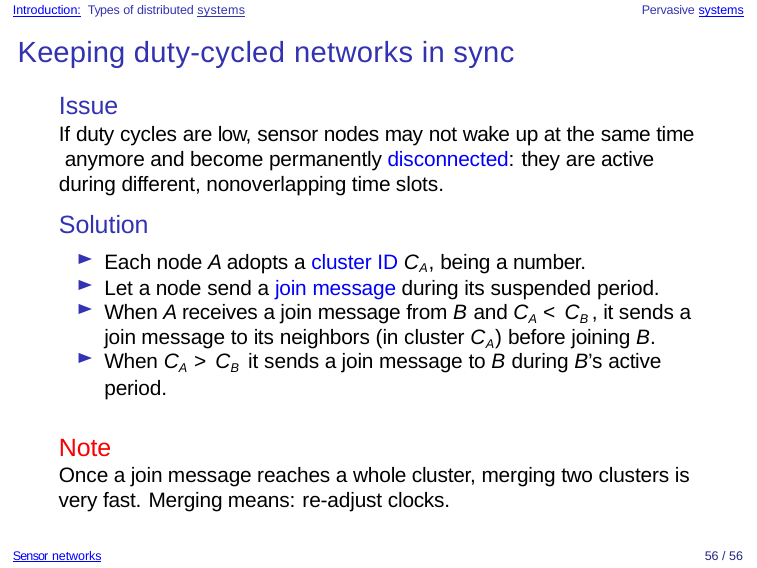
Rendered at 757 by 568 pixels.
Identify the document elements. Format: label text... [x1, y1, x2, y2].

text_box Introduction: Types of distributed systems Pervasive systems [10, 0, 745, 18]
title Keeping duty-cycled networks in sync [15, 31, 518, 129]
slide_number 56 / 56 [698, 546, 745, 568]
text_box Sensor networks [10, 546, 108, 563]
text_box Issue If duty cycles are low, sensor nodes may not wake up at the same time anymore and become permanently disconnected: they are active during different, nonoverlapping time slots. Solution Each node A adopts a cluster ID CA, being a number. Let a node send a join message during its suspended period. When A receives a join message from B and CA < CB , it sends a join message to its neighbors (in cluster CA) before joining B. When CA > CB it sends a join message to B during B’s active period. Note Once a join message reaches a whole cluster, merging two clusters is very fast. Merging means: re-adjust clocks. [52, 88, 703, 512]
